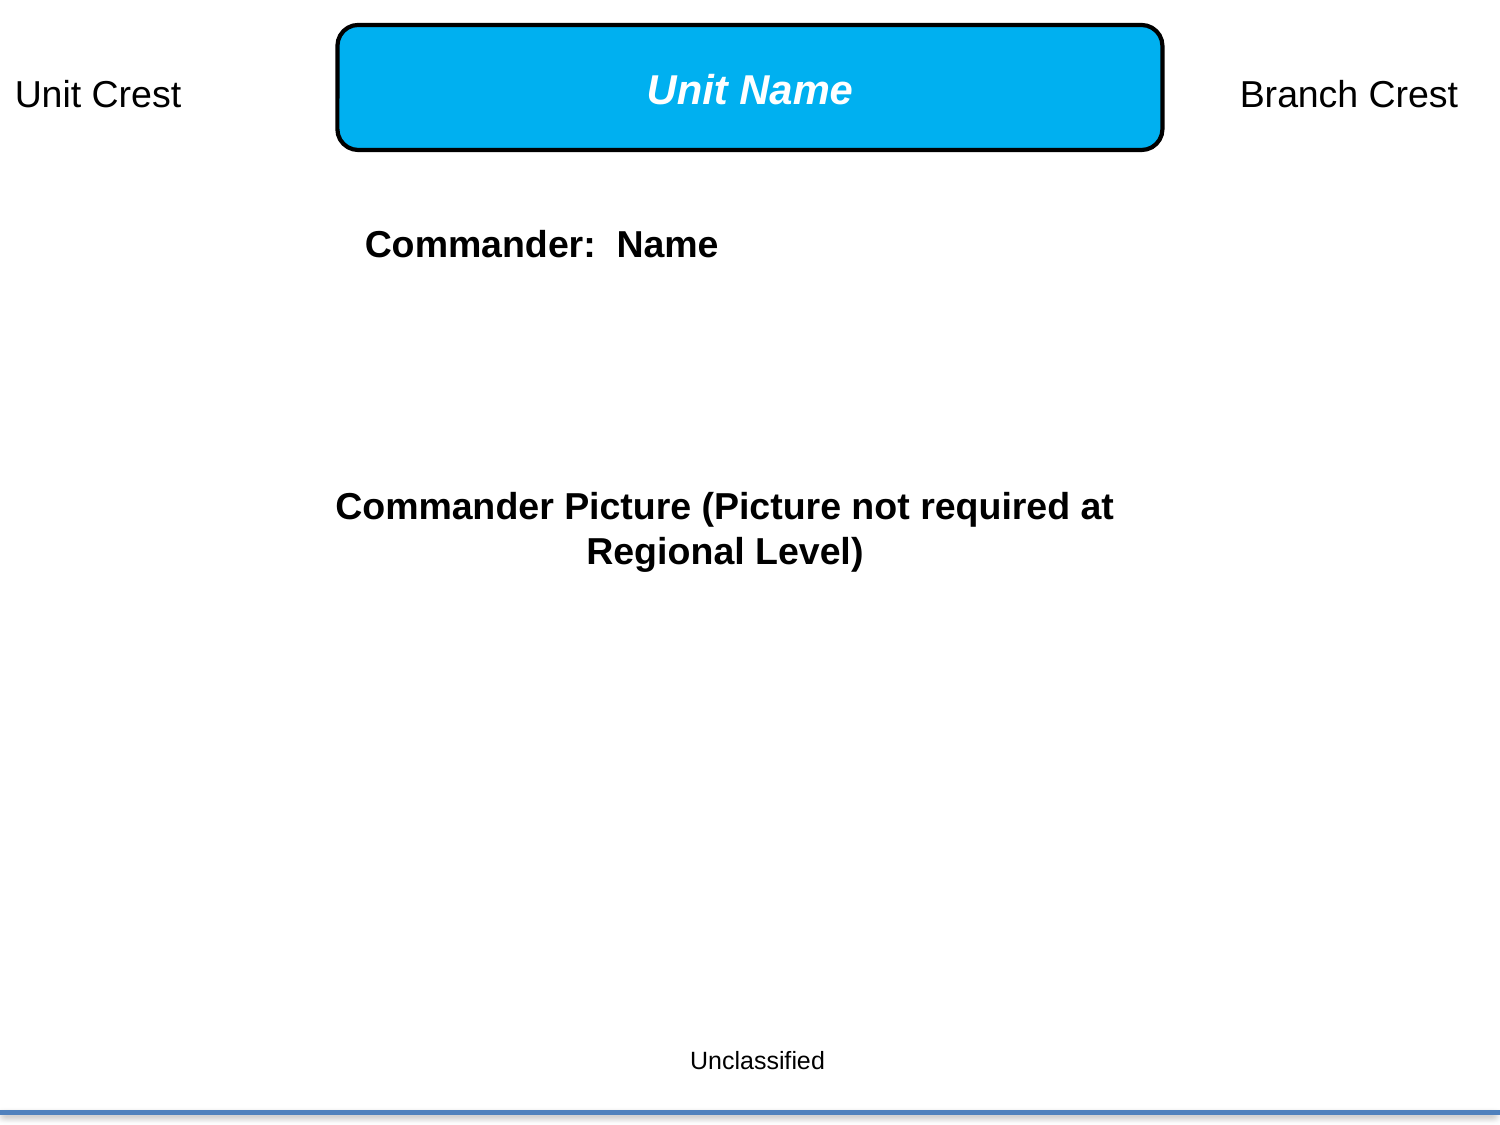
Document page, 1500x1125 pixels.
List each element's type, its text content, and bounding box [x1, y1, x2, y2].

text_box Unit Name [335, 22, 1165, 153]
text_box Unit Crest [0, 62, 238, 123]
text_box Unclassified [675, 1037, 841, 1083]
text_box Commander: Name [349, 212, 1175, 343]
text_box Branch Crest [1224, 62, 1488, 123]
text_box Commander Picture (Picture not required at Regional Level) [312, 474, 1138, 650]
